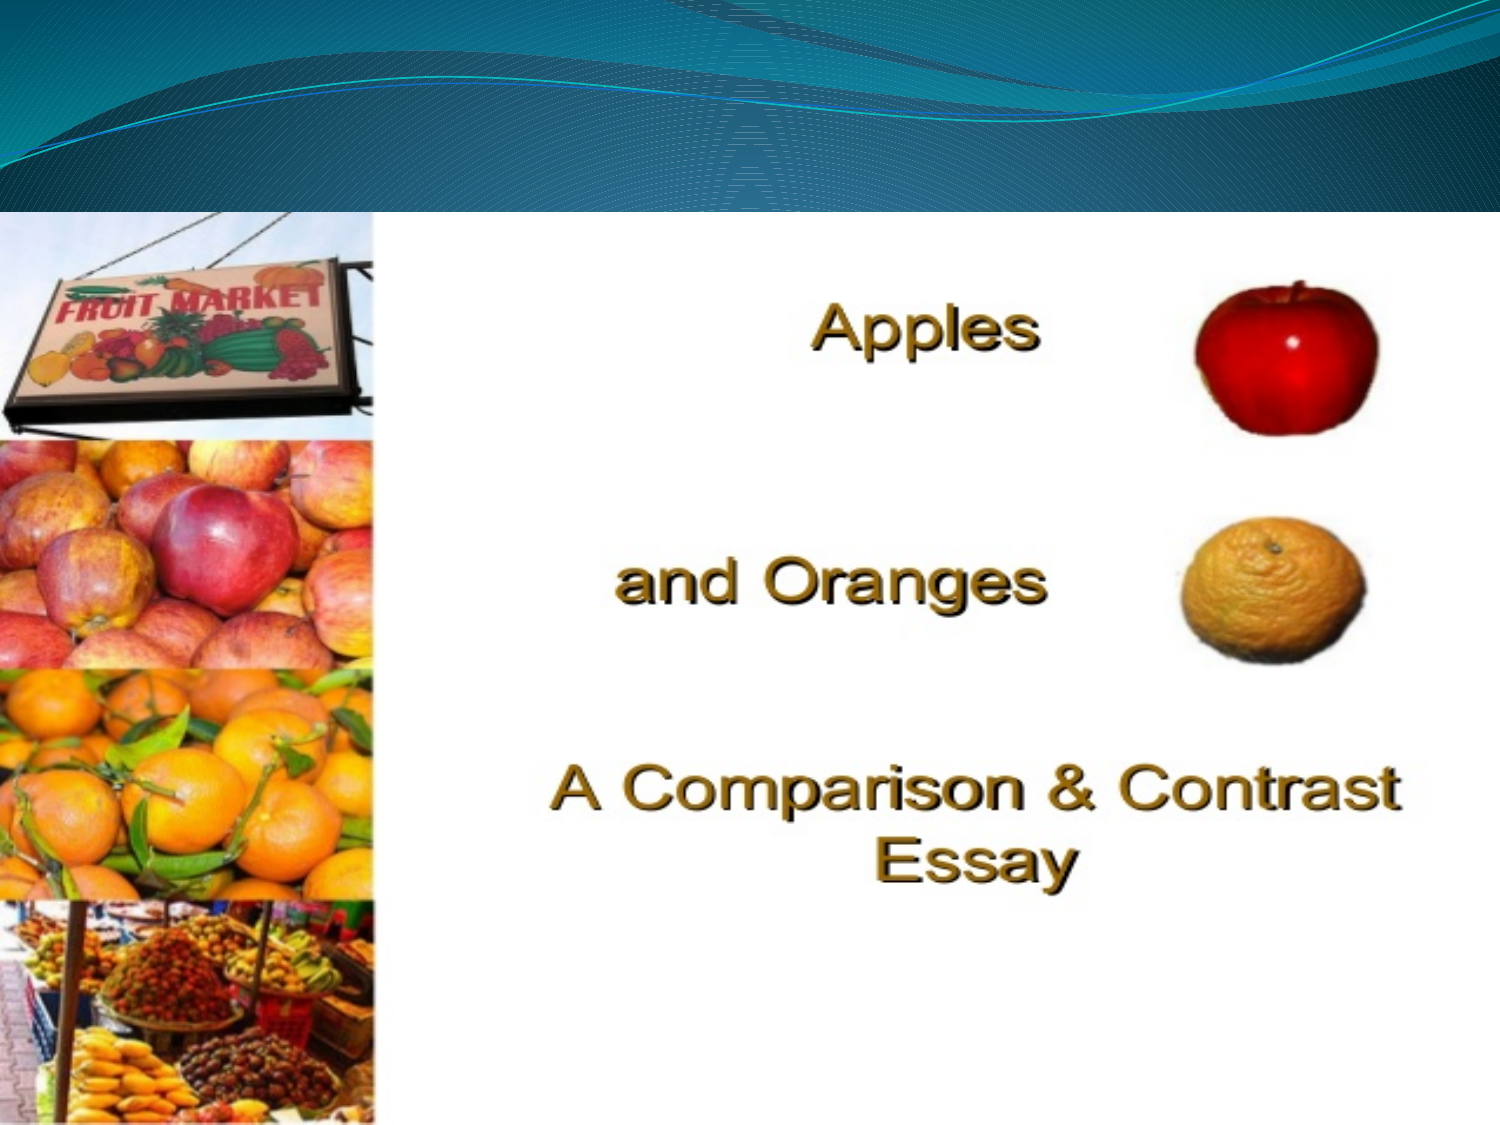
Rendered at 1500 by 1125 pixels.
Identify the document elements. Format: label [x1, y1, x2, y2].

picture [0, 212, 1500, 1125]
